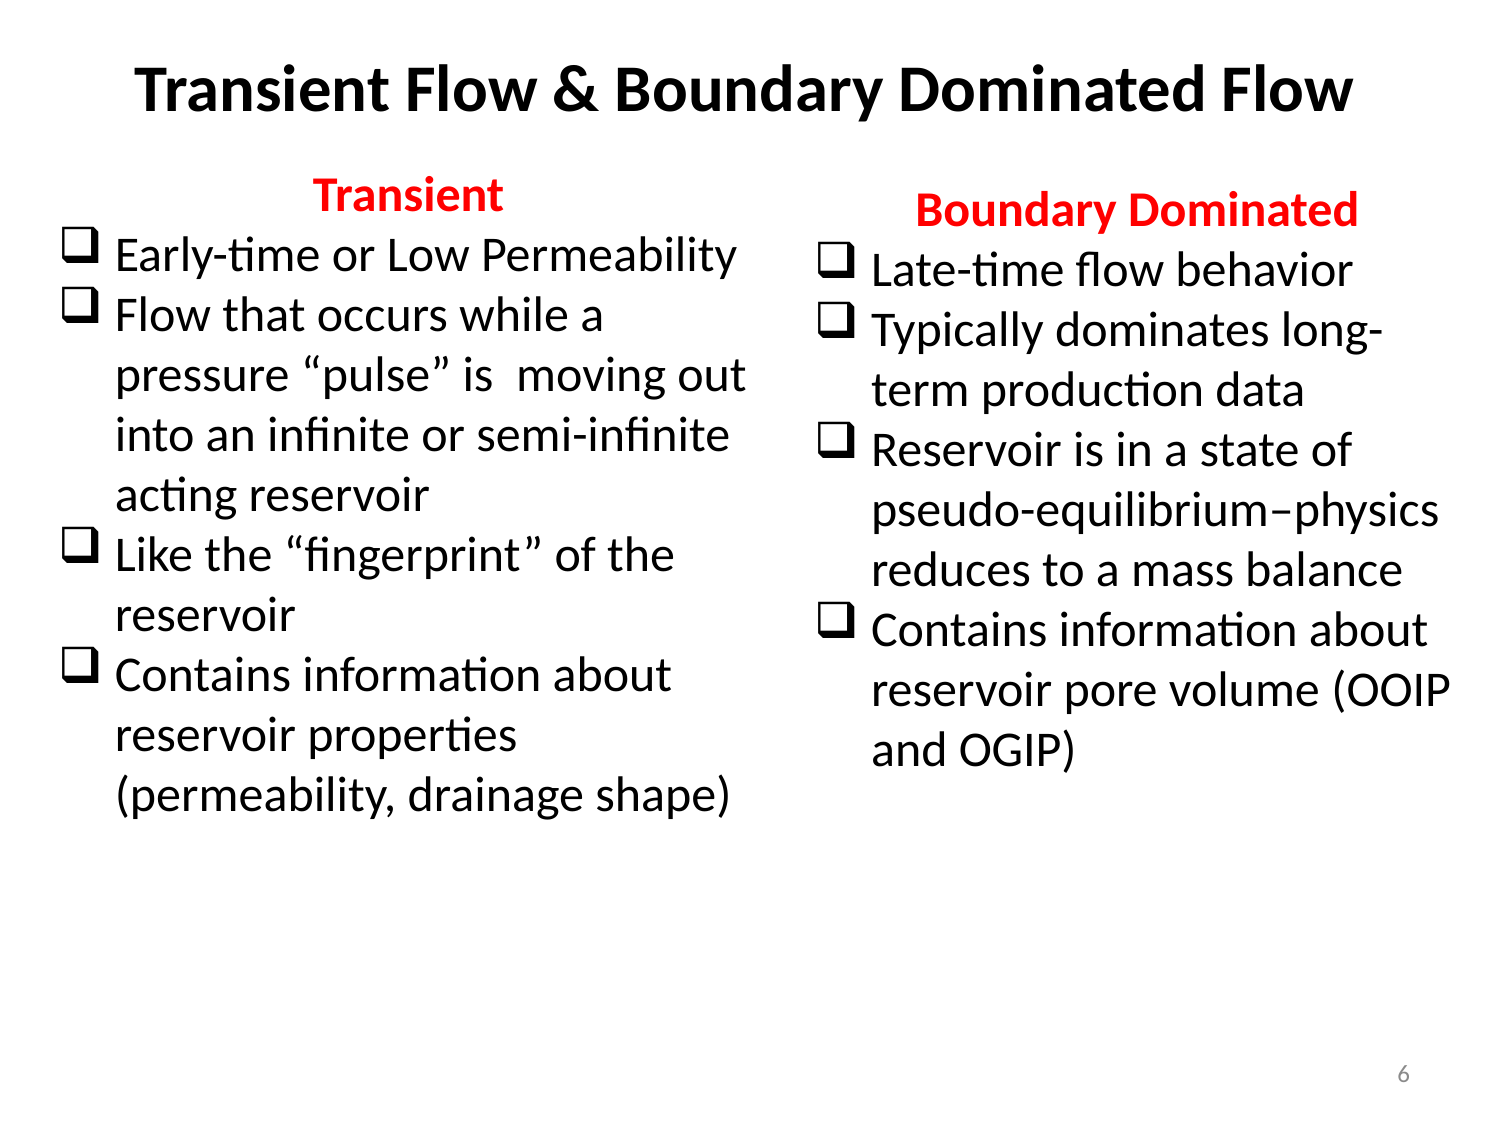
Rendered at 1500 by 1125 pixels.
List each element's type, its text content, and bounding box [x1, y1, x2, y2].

slide_number 6 [1074, 1042, 1425, 1103]
text_box Boundary Dominated Late-time flow behavior Typically dominates long-term production data Reservoir is in a state of pseudo-equilibrium–physics reduces to a mass balance Contains information about reservoir pore volume (OOIP and OGIP) [799, 169, 1475, 785]
text_box Transient Early-time or Low Permeability Flow that occurs while a pressure “pulse” is moving out into an infinite or semi-infinite acting reservoir Like the “fingerprint” of the reservoir Contains information about reservoir properties (permeability, drainage shape) [43, 154, 774, 890]
text_box Transient Flow & Boundary Dominated Flow [45, 37, 1446, 133]
